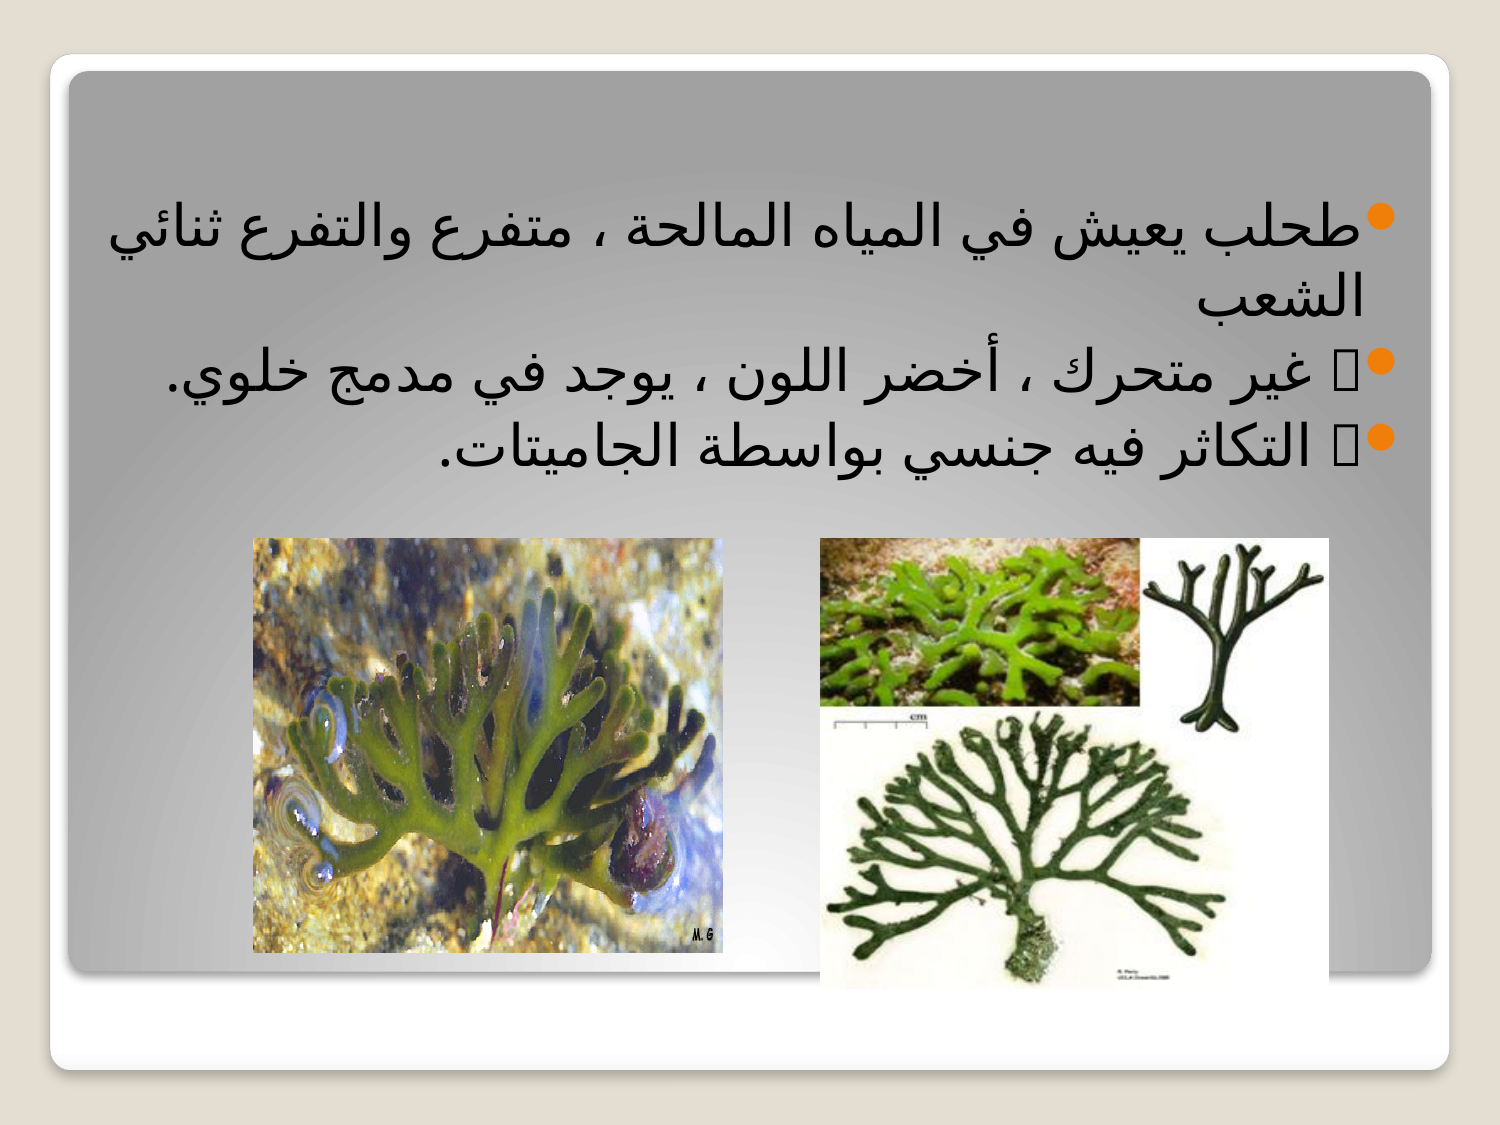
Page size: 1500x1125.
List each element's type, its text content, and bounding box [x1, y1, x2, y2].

picture [820, 538, 1330, 989]
list طحلب يعيش في المياه المالحة ، متفرع والتفرع ثنائي الشعب  غير متحرك ، أخضر اللون ، يوجد في مدمج خلوي.  التكاثر فيه جنسي بواسطة الجاميتات. [75, 172, 1425, 1005]
picture [253, 538, 723, 953]
